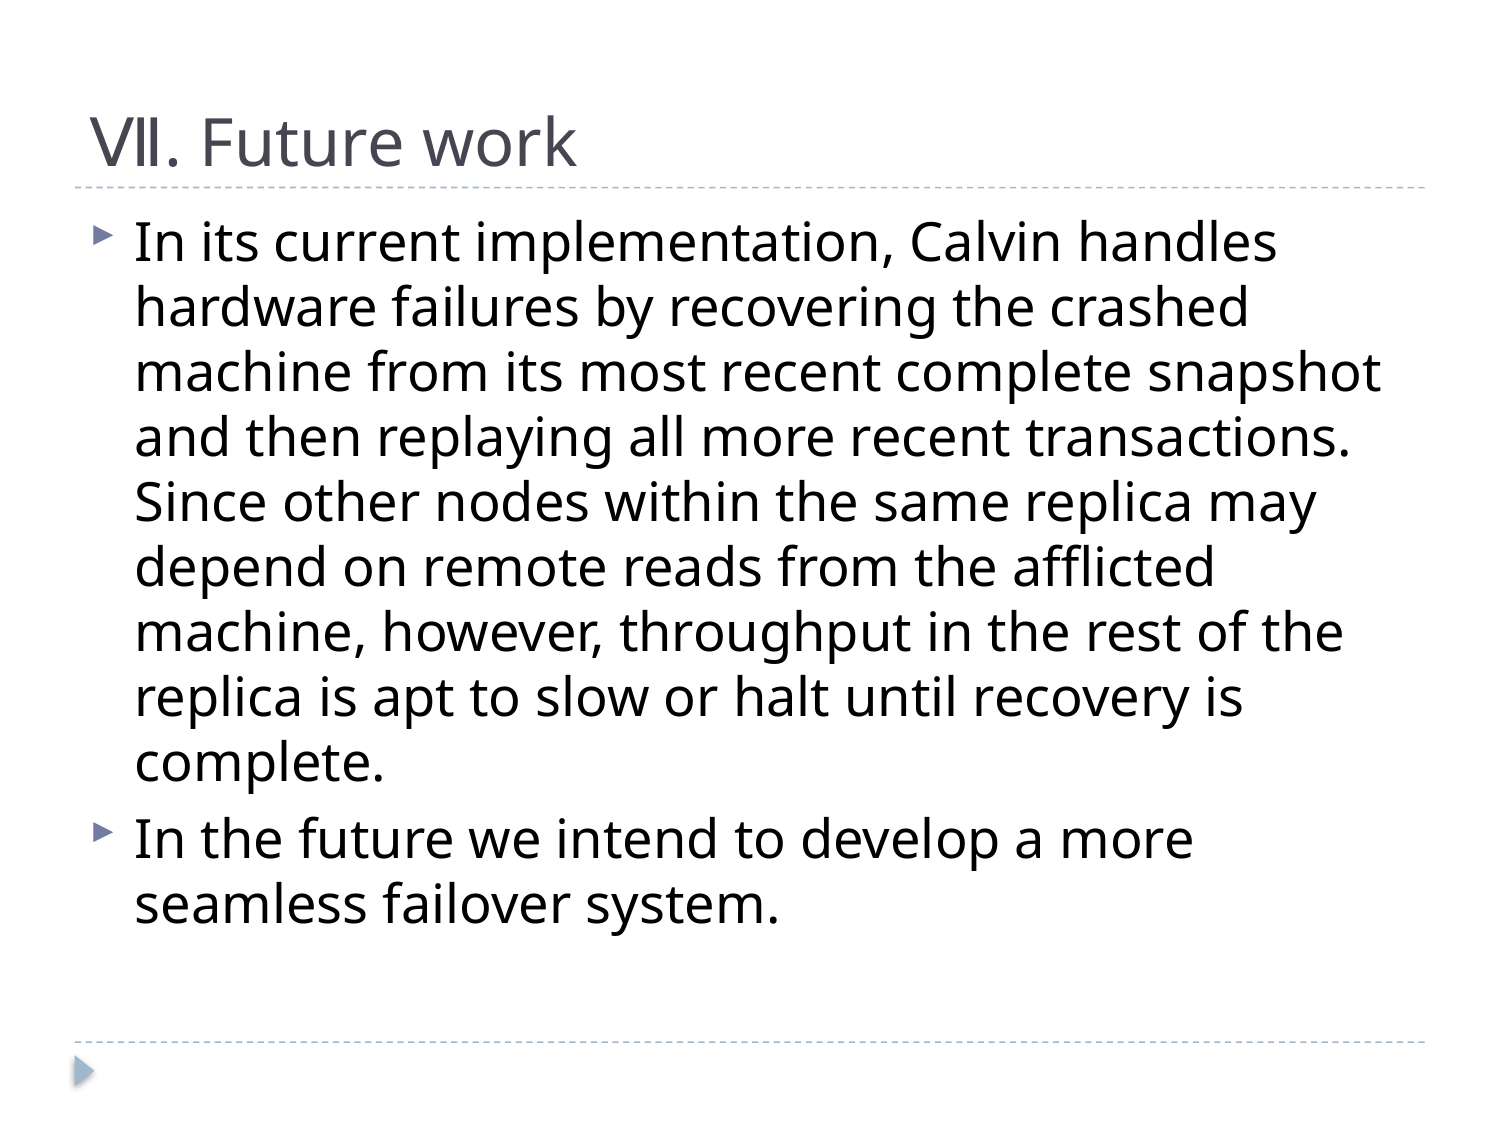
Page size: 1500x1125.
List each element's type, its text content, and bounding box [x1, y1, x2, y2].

title Ⅶ. Future work [75, 24, 1425, 188]
list In its current implementation, Calvin handles hardware failures by recovering the crashed machine from its most recent complete snapshot and then replaying all more recent transactions. Since other nodes within the same replica may depend on remote reads from the afflicted machine, however, throughput in the rest of the replica is apt to slow or halt until recovery is complete. In the future we intend to develop a more seamless failover system. [75, 200, 1425, 1010]
